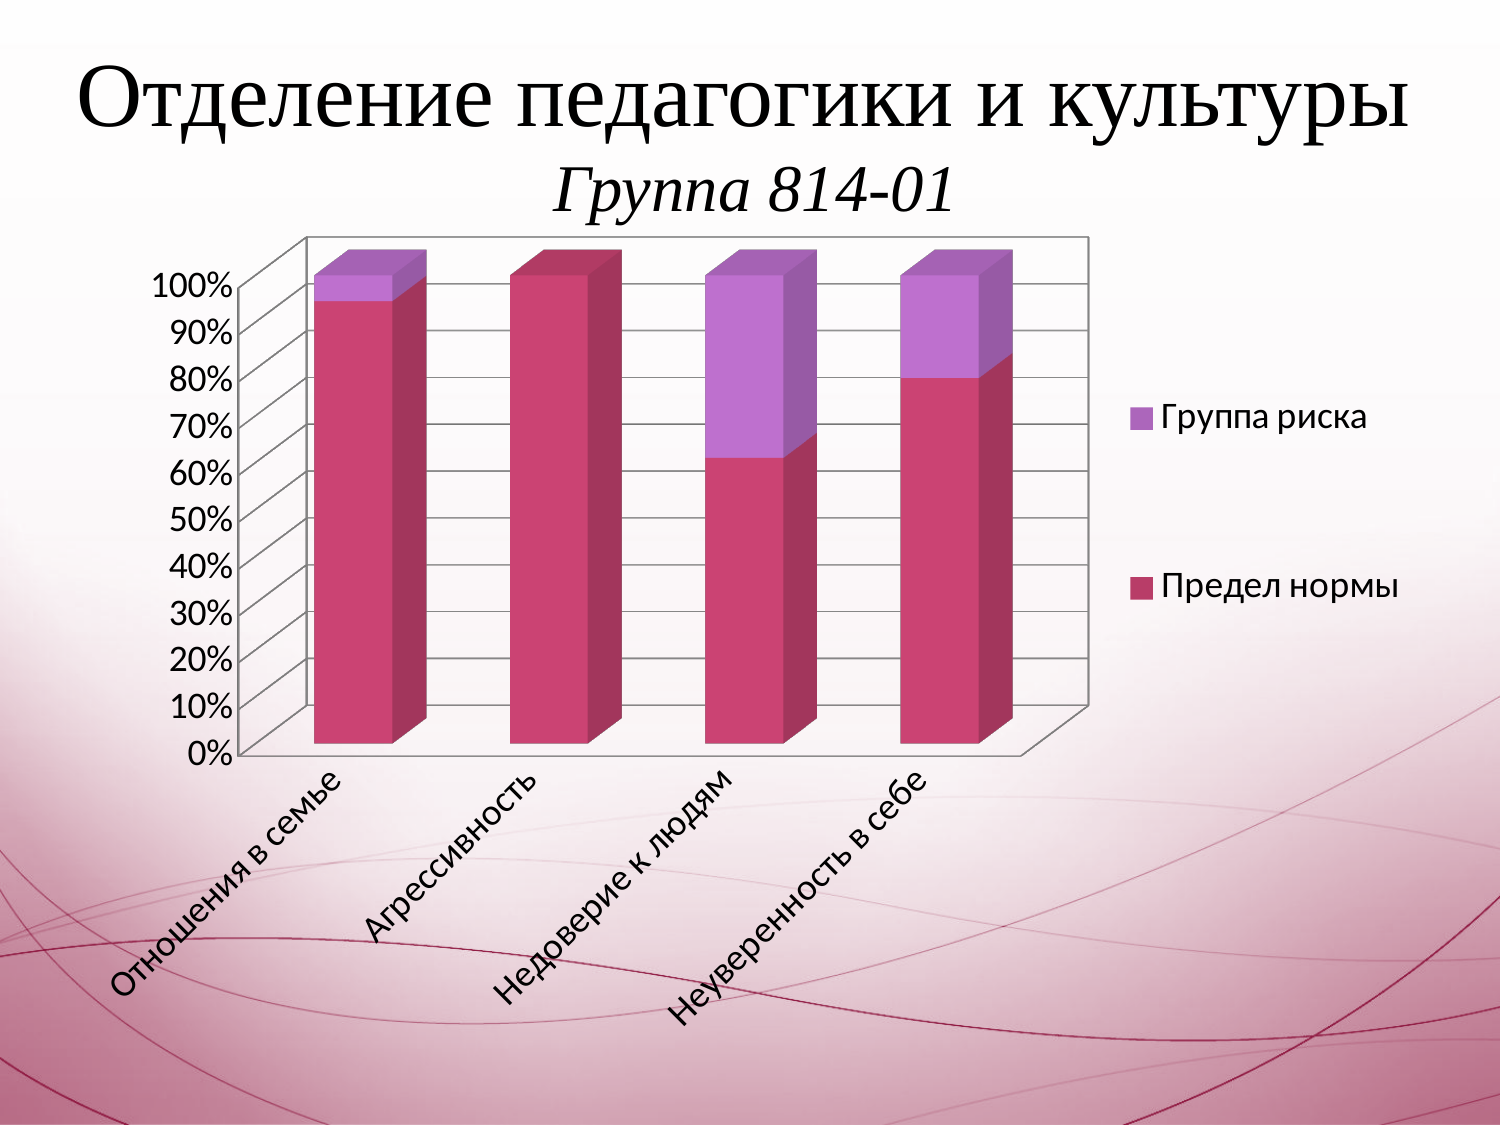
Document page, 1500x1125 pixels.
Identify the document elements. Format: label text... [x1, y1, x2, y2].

chart [76, 219, 1424, 1053]
title Отделение педагогики и культуры [29, 19, 1459, 161]
subtitle Группа 814-01 [76, 137, 1436, 1047]
